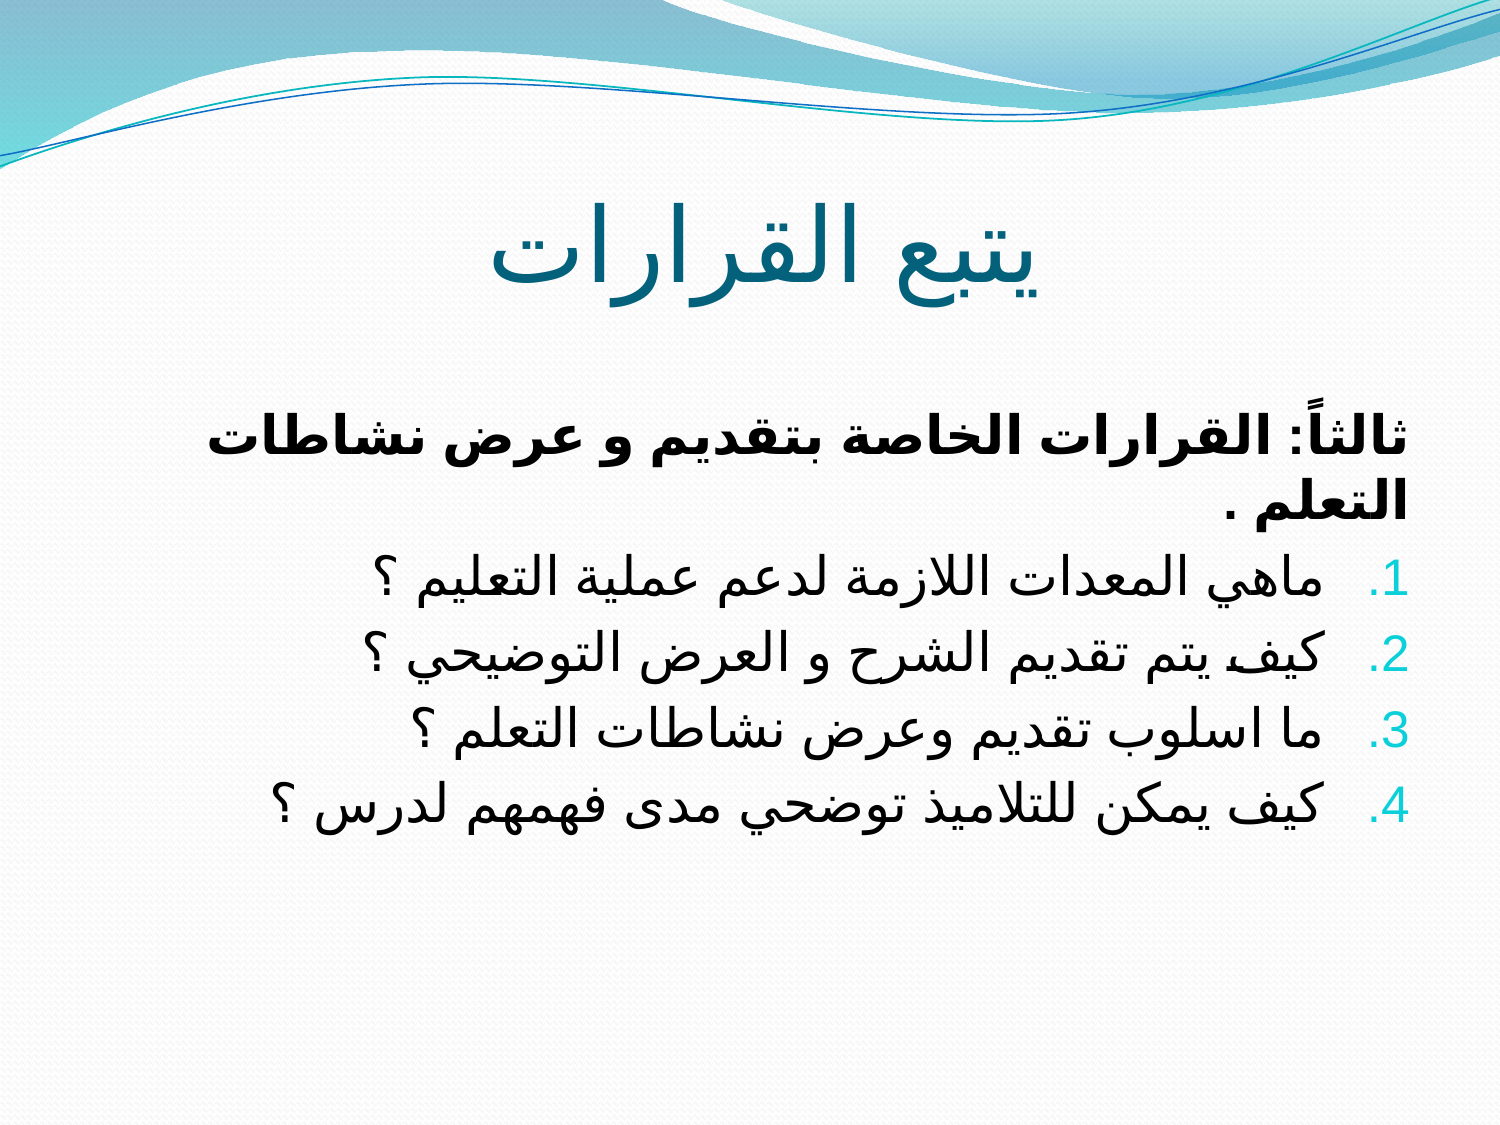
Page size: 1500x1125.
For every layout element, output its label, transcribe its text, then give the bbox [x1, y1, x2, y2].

title يتبع القرارات [75, 115, 1425, 304]
list ثالثاً: القرارات الخاصة بتقديم و عرض نشاطات التعلم . ماهي المعدات اللازمة لدعم عملية التعليم ؟ كيف يتم تقديم الشرح و العرض التوضيحي ؟ ما اسلوب تقديم وعرض نشاطات التعلم ؟ كيف يمكن للتلاميذ توضحي مدى فهمهم لدرس ؟ [75, 317, 1425, 1038]
